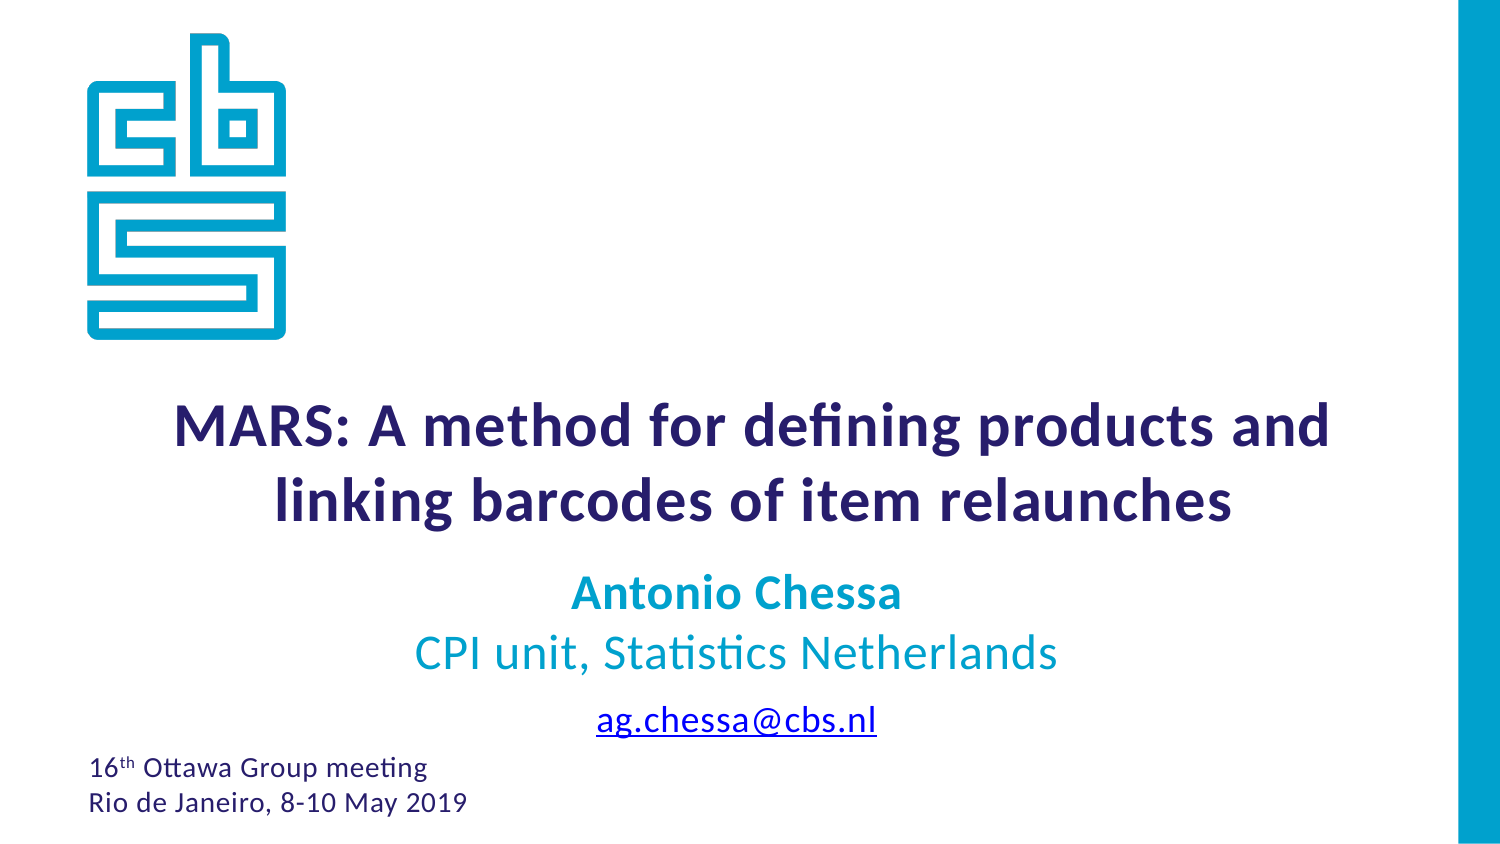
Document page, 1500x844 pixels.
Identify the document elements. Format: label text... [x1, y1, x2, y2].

list ag.chessa@cbs.nl [88, 693, 1400, 740]
list 16th Ottawa Group meeting Rio de Janeiro, 8-10 May 2019 [88, 740, 1400, 788]
picture [58, 19, 307, 360]
list MARS: A method for defining products and linking barcodes of item relaunches [88, 374, 1436, 543]
list Antonio Chessa CPI unit, Statistics Netherlands [88, 551, 1400, 682]
